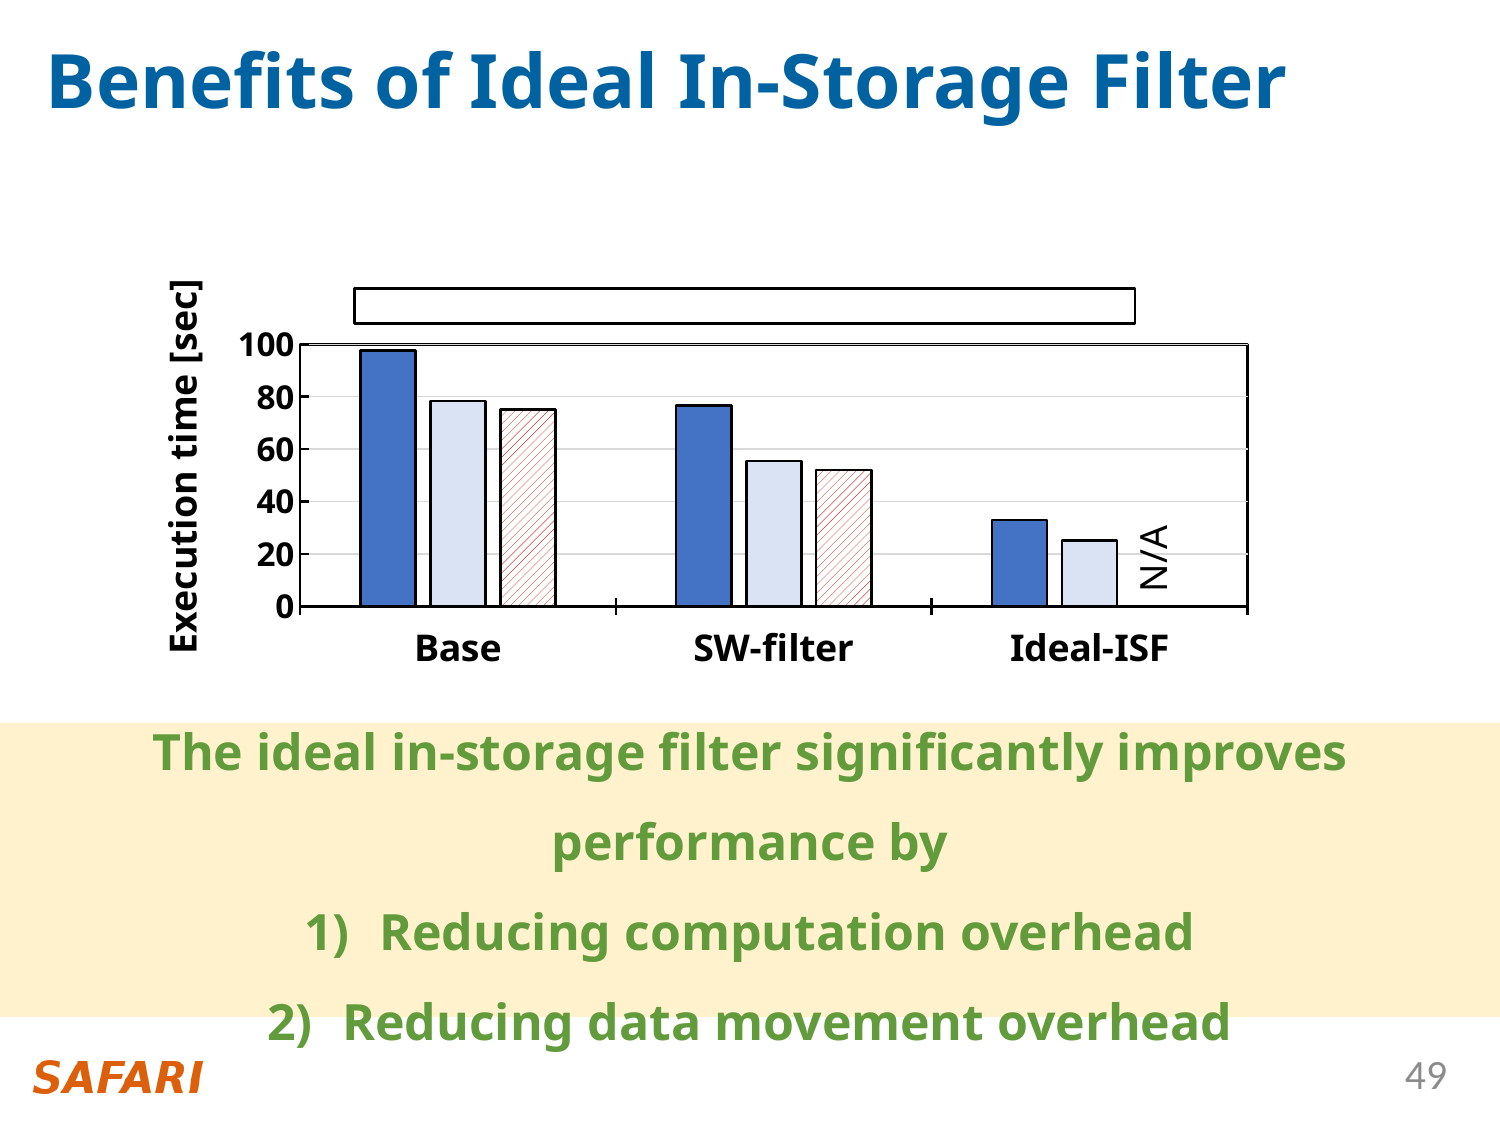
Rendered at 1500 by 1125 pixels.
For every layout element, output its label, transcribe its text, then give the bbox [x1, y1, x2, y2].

text_box Execution time [sec] [151, 263, 212, 670]
text_box The ideal in-storage filter significantly improves performance by Reducing computation overhead Reducing data movement overhead [0, 722, 1500, 1018]
picture [31, 1051, 209, 1104]
title Benefits of Ideal In-Storage Filter [31, 15, 1475, 143]
chart [217, 261, 1283, 672]
